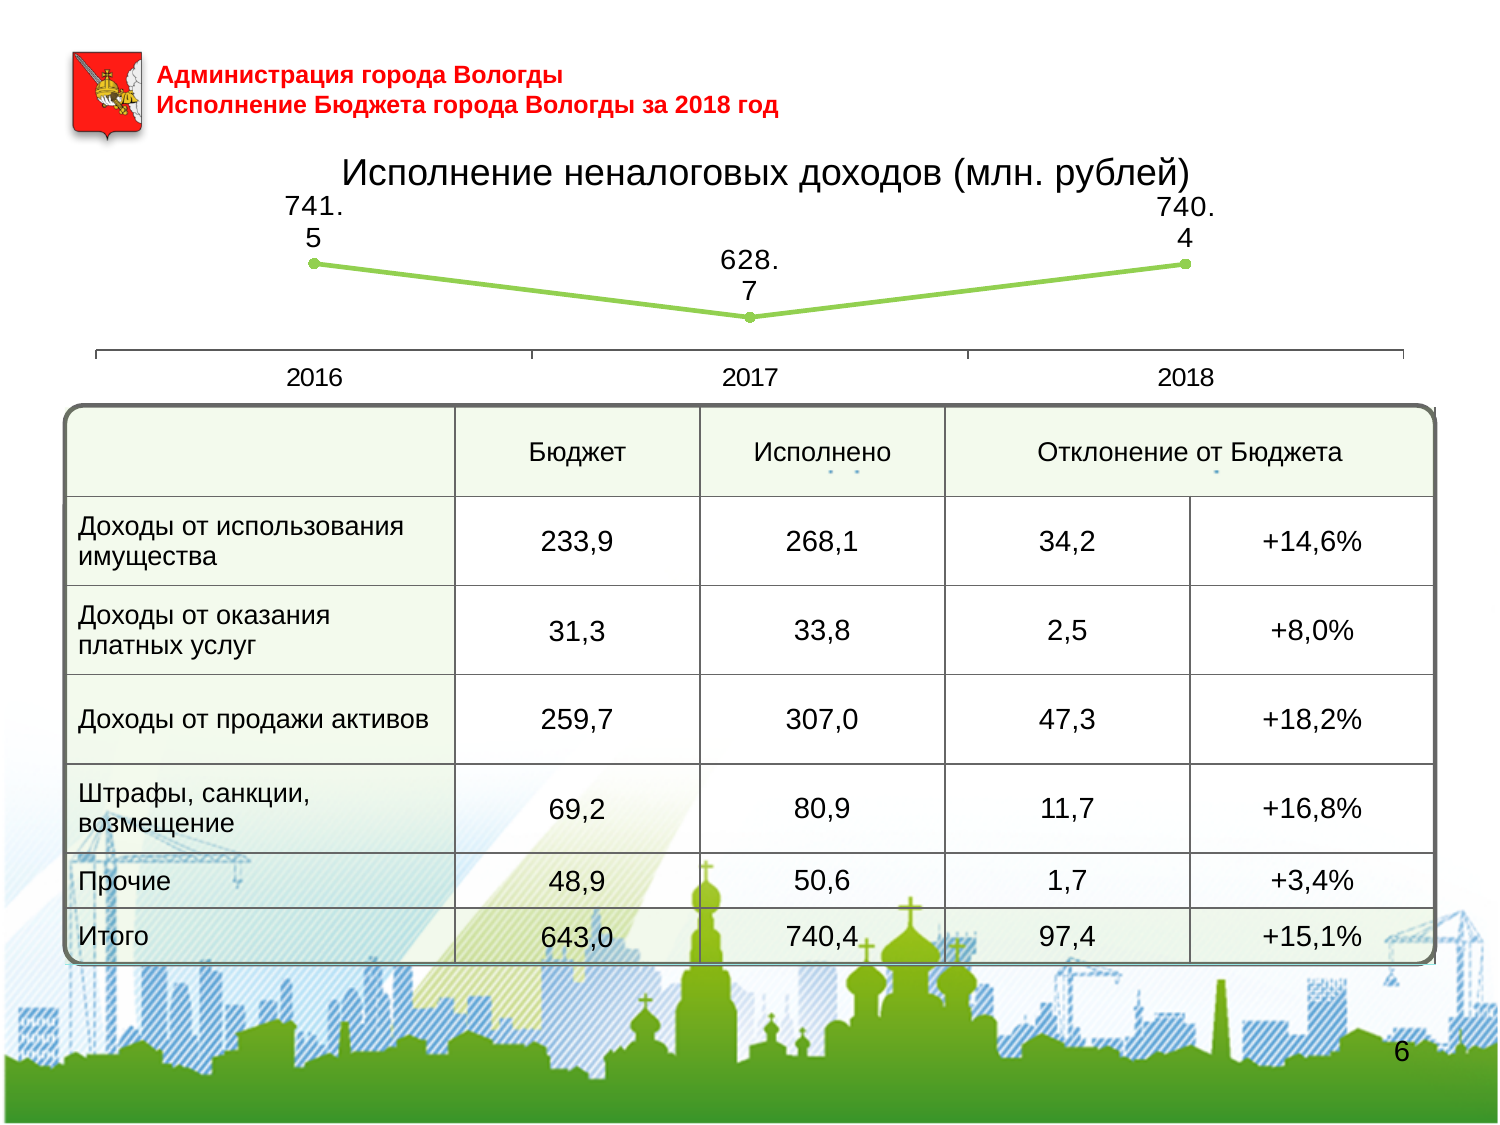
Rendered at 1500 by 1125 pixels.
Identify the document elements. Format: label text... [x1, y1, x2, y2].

table_cell 233,9 [456, 497, 699, 585]
chart [64, 190, 1436, 401]
table_cell 31,3 [456, 586, 699, 674]
table_cell +8,0% [1191, 586, 1434, 674]
table_cell 268,1 [701, 497, 944, 585]
table_header Исполнено [701, 408, 944, 496]
text_box Администрация города Вологды Исполнение Бюджета города Вологды за 2018 год [144, 50, 1489, 126]
table_cell 307,0 [701, 675, 944, 763]
table_cell 50,6 [701, 854, 944, 907]
table_cell 47,3 [946, 675, 1189, 763]
table_cell +16,8% [1191, 765, 1434, 852]
table_cell Итого [65, 909, 454, 964]
table_cell 34,2 [946, 497, 1189, 585]
table_cell 69,2 [456, 765, 699, 852]
table_cell Прочие [65, 854, 454, 907]
table_cell 11,7 [946, 765, 1189, 852]
picture [0, 0, 1500, 1125]
table_cell Доходы от использования имущества [65, 497, 454, 585]
table_cell Доходы от продажи активов [65, 675, 454, 763]
text_box Исполнение неналоговых доходов (млн. рублей) [72, 140, 1471, 201]
table_cell +15,1% [1191, 909, 1434, 964]
table_header Бюджет [456, 408, 699, 496]
table_cell 1,7 [946, 854, 1189, 907]
table_cell 643,0 [456, 909, 699, 964]
table_cell 740,4 [701, 909, 944, 964]
table_cell 2,5 [946, 586, 1189, 674]
table_cell 259,7 [456, 675, 699, 763]
table_header Отклонение от Бюджета [946, 408, 1434, 496]
table_cell 48,9 [456, 854, 699, 907]
table_cell Штрафы, санкции, возмещение [65, 765, 454, 852]
table_cell +3,4% [1191, 854, 1434, 907]
table_cell Доходы от оказания платных услуг [65, 586, 454, 674]
slide_number 6 [1074, 1024, 1426, 1103]
table_cell 33,8 [701, 586, 944, 674]
table_cell 80,9 [701, 765, 944, 852]
table_cell 97,4 [946, 909, 1189, 964]
table_header [65, 408, 454, 496]
table_cell +14,6% [1191, 497, 1434, 585]
table_cell +18,2% [1191, 675, 1434, 763]
